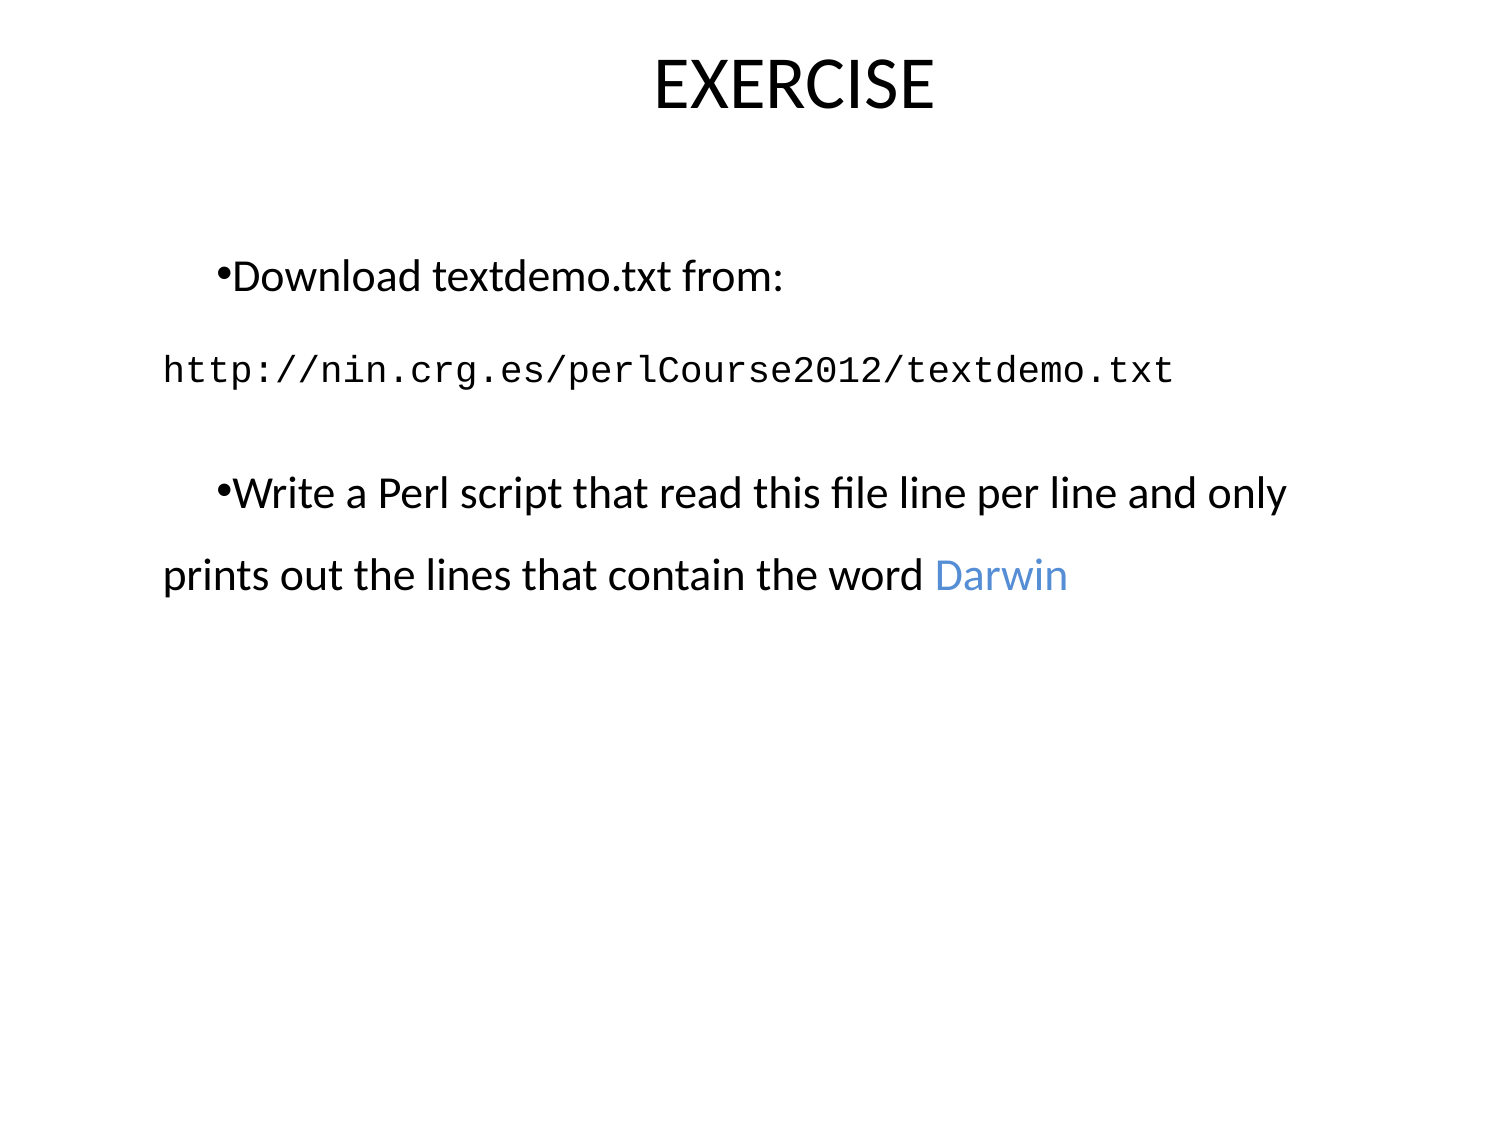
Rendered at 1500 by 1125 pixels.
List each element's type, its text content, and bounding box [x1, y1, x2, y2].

text_box Download textdemo.txt from: http://nin.crg.es/perlCourse2012/textdemo.txt Write a Perl script that read this file line per line and only prints out the lines that contain the word Darwin [148, 210, 1385, 607]
text_box EXERCISE [590, 27, 1000, 132]
